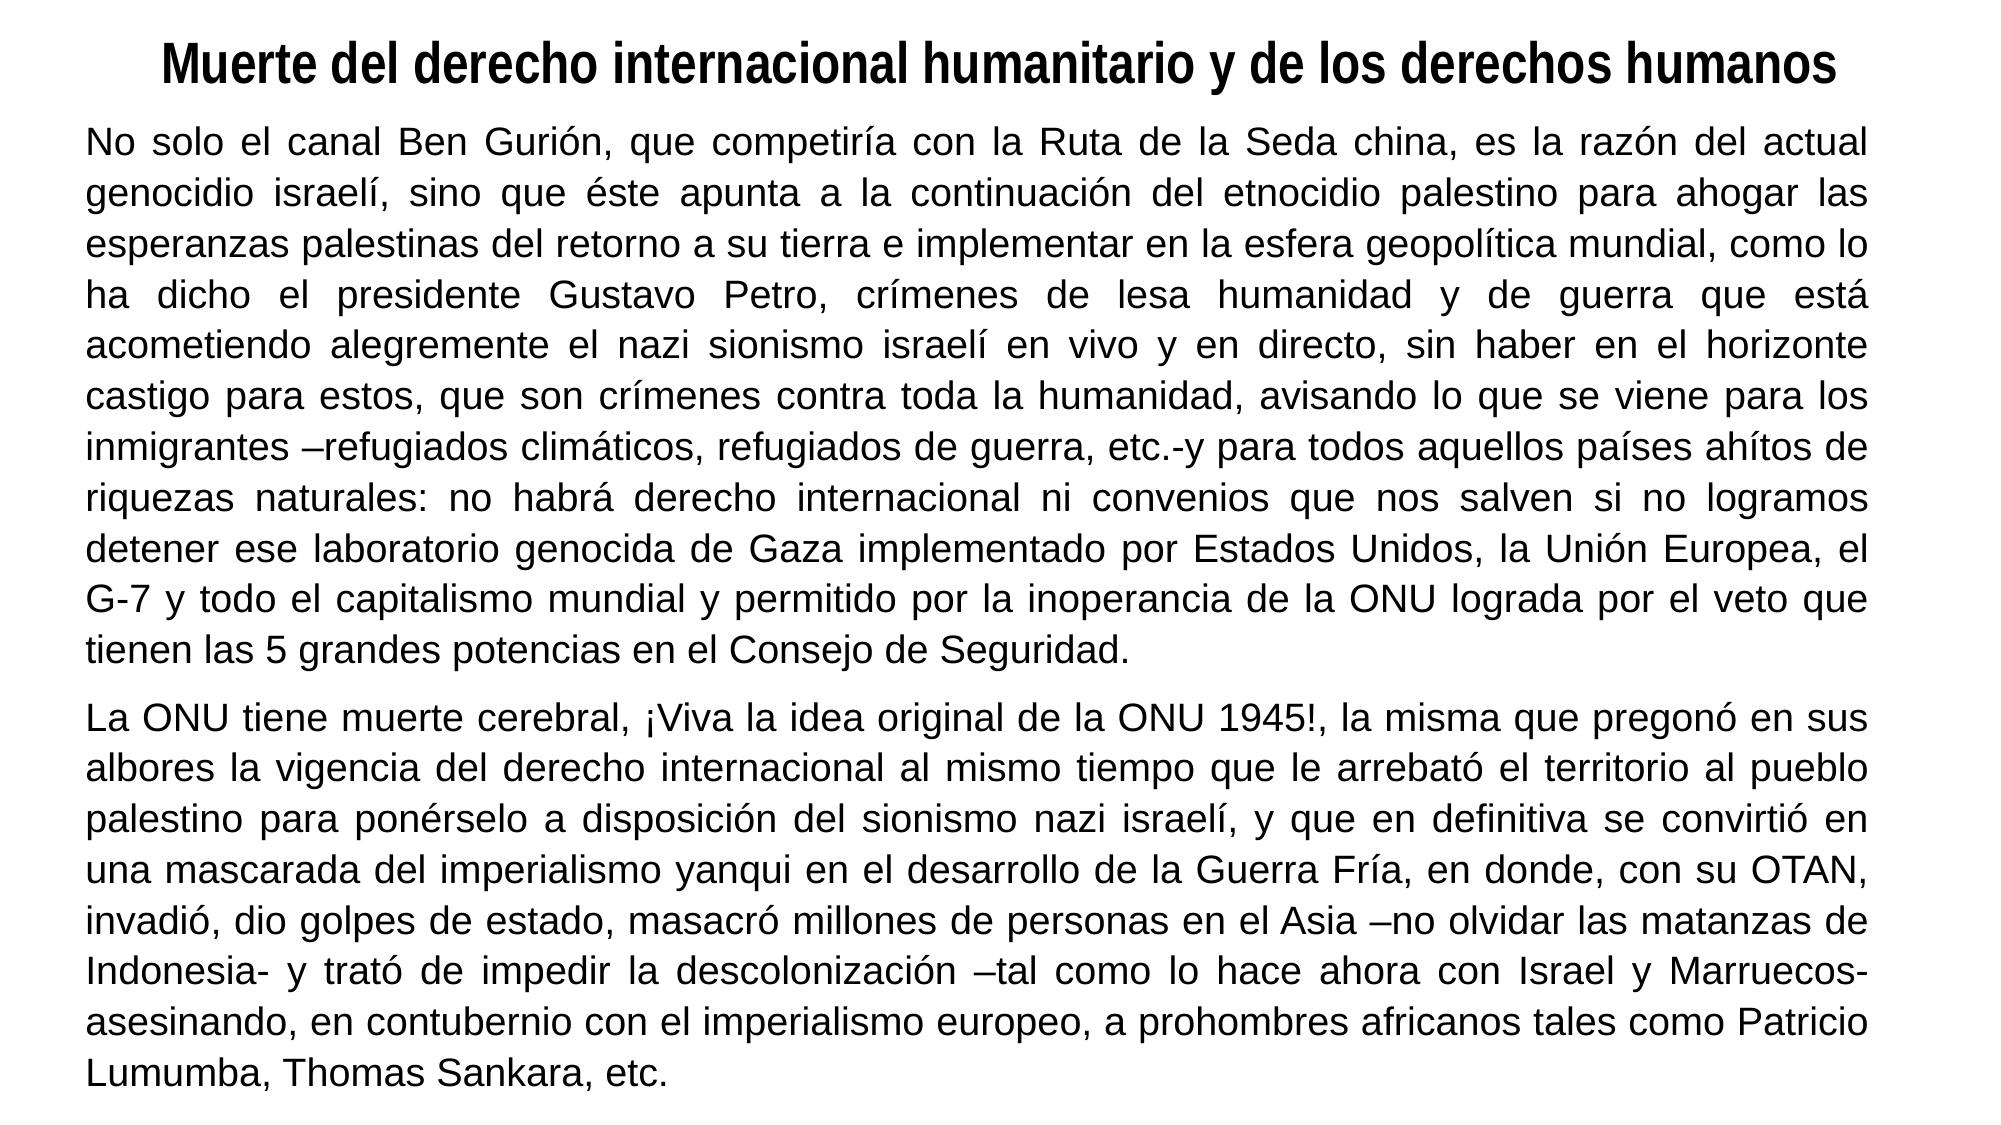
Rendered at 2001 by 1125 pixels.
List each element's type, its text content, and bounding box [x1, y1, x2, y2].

text_box No solo el canal Ben Gurión, que competiría con la Ruta de la Seda china, es la razón del actual genocidio israelí, sino que éste apunta a la continuación del etnocidio palestino para ahogar las esperanzas palestinas del retorno a su tierra e implementar en la esfera geopolítica mundial, como lo ha dicho el presidente Gustavo Petro, crímenes de lesa humanidad y de guerra que está acometiendo alegremente el nazi sionismo israelí en vivo y en directo, sin haber en el horizonte castigo para estos, que son crímenes contra toda la humanidad, avisando lo que se viene para los inmigrantes –refugiados climáticos, refugiados de guerra, etc.-y para todos aquellos países ahítos de riquezas naturales: no habrá derecho internacional ni convenios que nos salven si no logramos detener ese laboratorio genocida de Gaza implementado por Estados Unidos, la Unión Europea, el G-7 y todo el capitalismo mundial y permitido por la inoperancia de la ONU lograda por el veto que tienen las 5 grandes potencias en el Consejo de Seguridad. La ONU tiene muerte cerebral, ¡Viva la idea original de la ONU 1945!, la misma que pregonó en sus albores la vigencia del derecho internacional al mismo tiempo que le arrebató el territorio al pueblo palestino para ponérselo a disposición del sionismo nazi israelí, y que en definitiva se convirtió en una mascarada del imperialismo yanqui en el desarrollo de la Guerra Fría, en donde, con su OTAN, invadió, dio golpes de estado, masacró millones de personas en el Asia –no olvidar las matanzas de Indonesia- y trató de impedir la descolonización –tal como lo hace ahora con Israel y Marruecos- asesinando, en contubernio con el imperialismo europeo, a prohombres africanos tales como Patricio Lumumba, Thomas Sankara, etc. [70, 105, 1886, 1102]
title Muerte del derecho internacional humanitario y de los derechos humanos [137, 0, 1863, 105]
